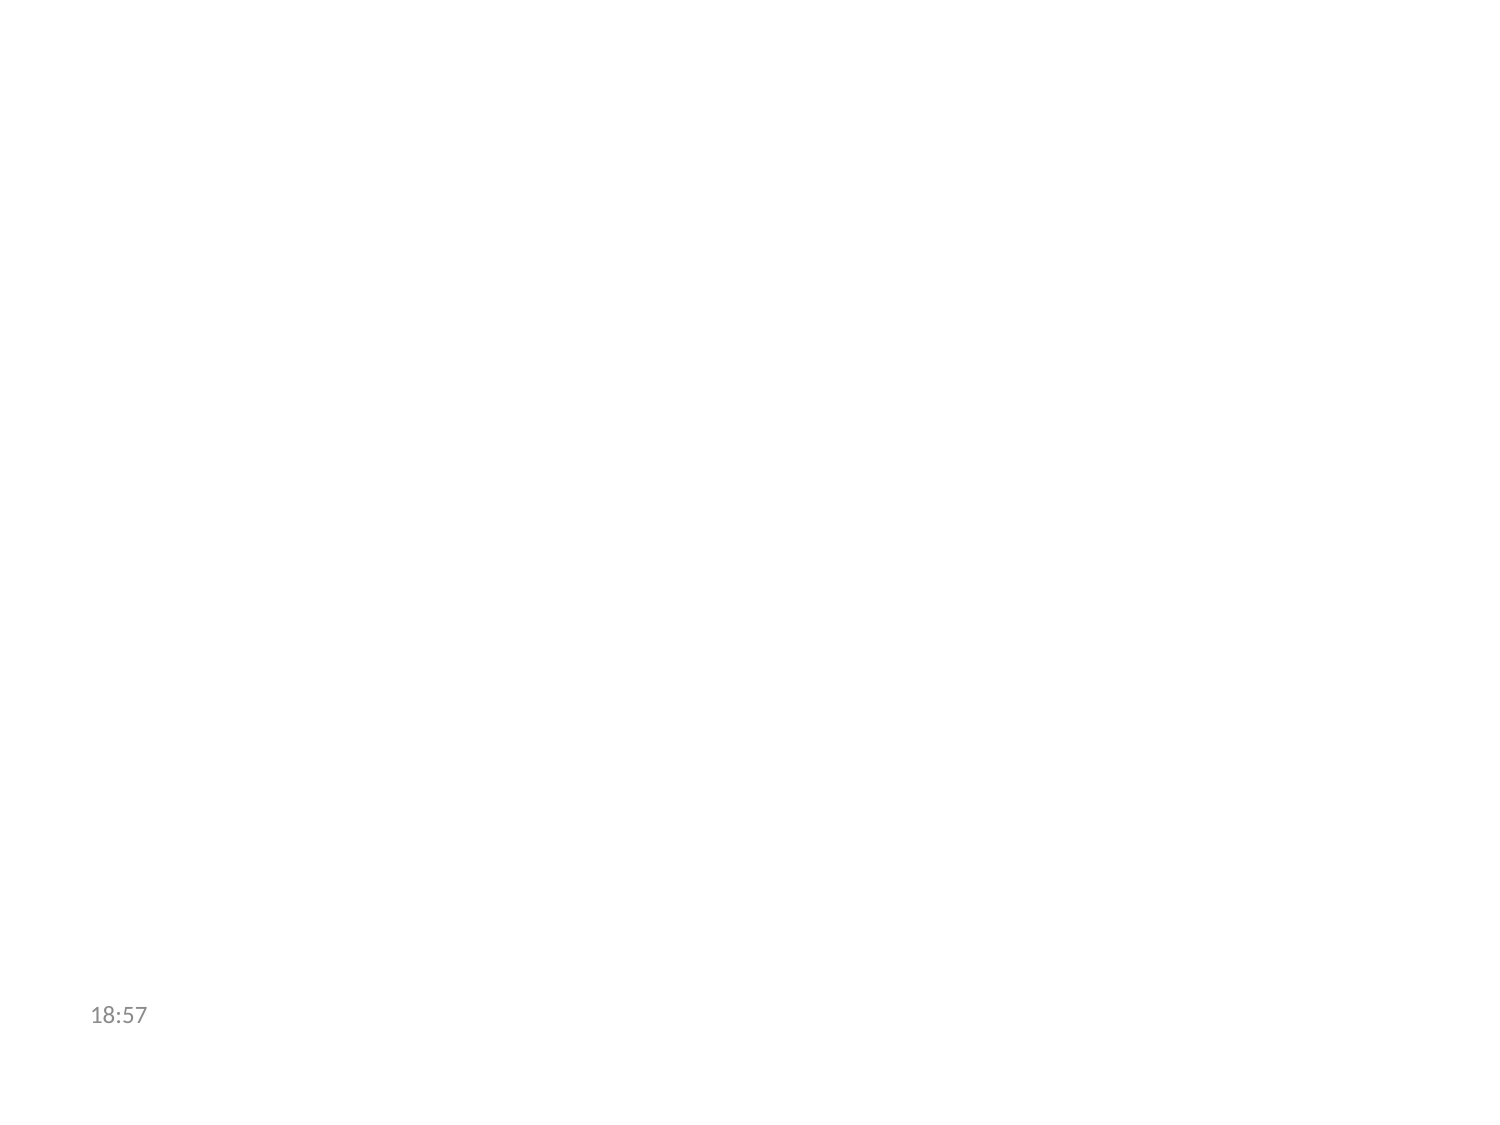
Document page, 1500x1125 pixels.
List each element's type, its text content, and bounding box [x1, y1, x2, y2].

text_box 15:35 [75, 983, 425, 1044]
